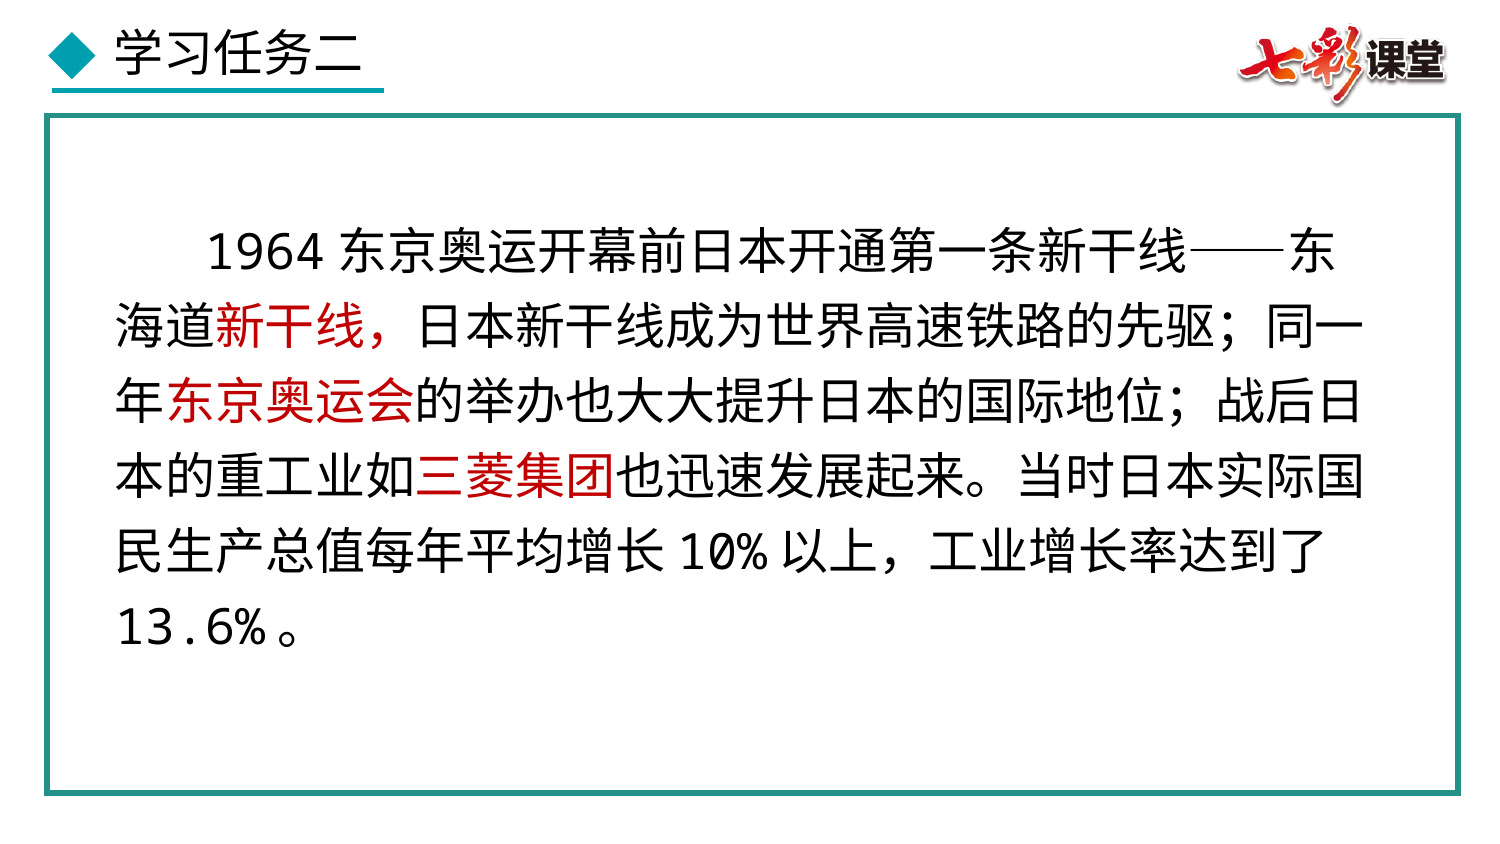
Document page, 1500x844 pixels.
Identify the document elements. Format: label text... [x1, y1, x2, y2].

picture [1234, 20, 1451, 108]
text_box 1964东京奥运开幕前日本开通第一条新干线——东海道新干线，日本新干线成为世界高速铁路的先驱；同一年东京奥运会的举办也大大提升日本的国际地位；战后日本的重工业如三菱集团也迅速发展起来。当时日本实际国民生产总值每年平均增长10%以上，工业增长率达到了13.6%。 [100, 197, 1400, 663]
